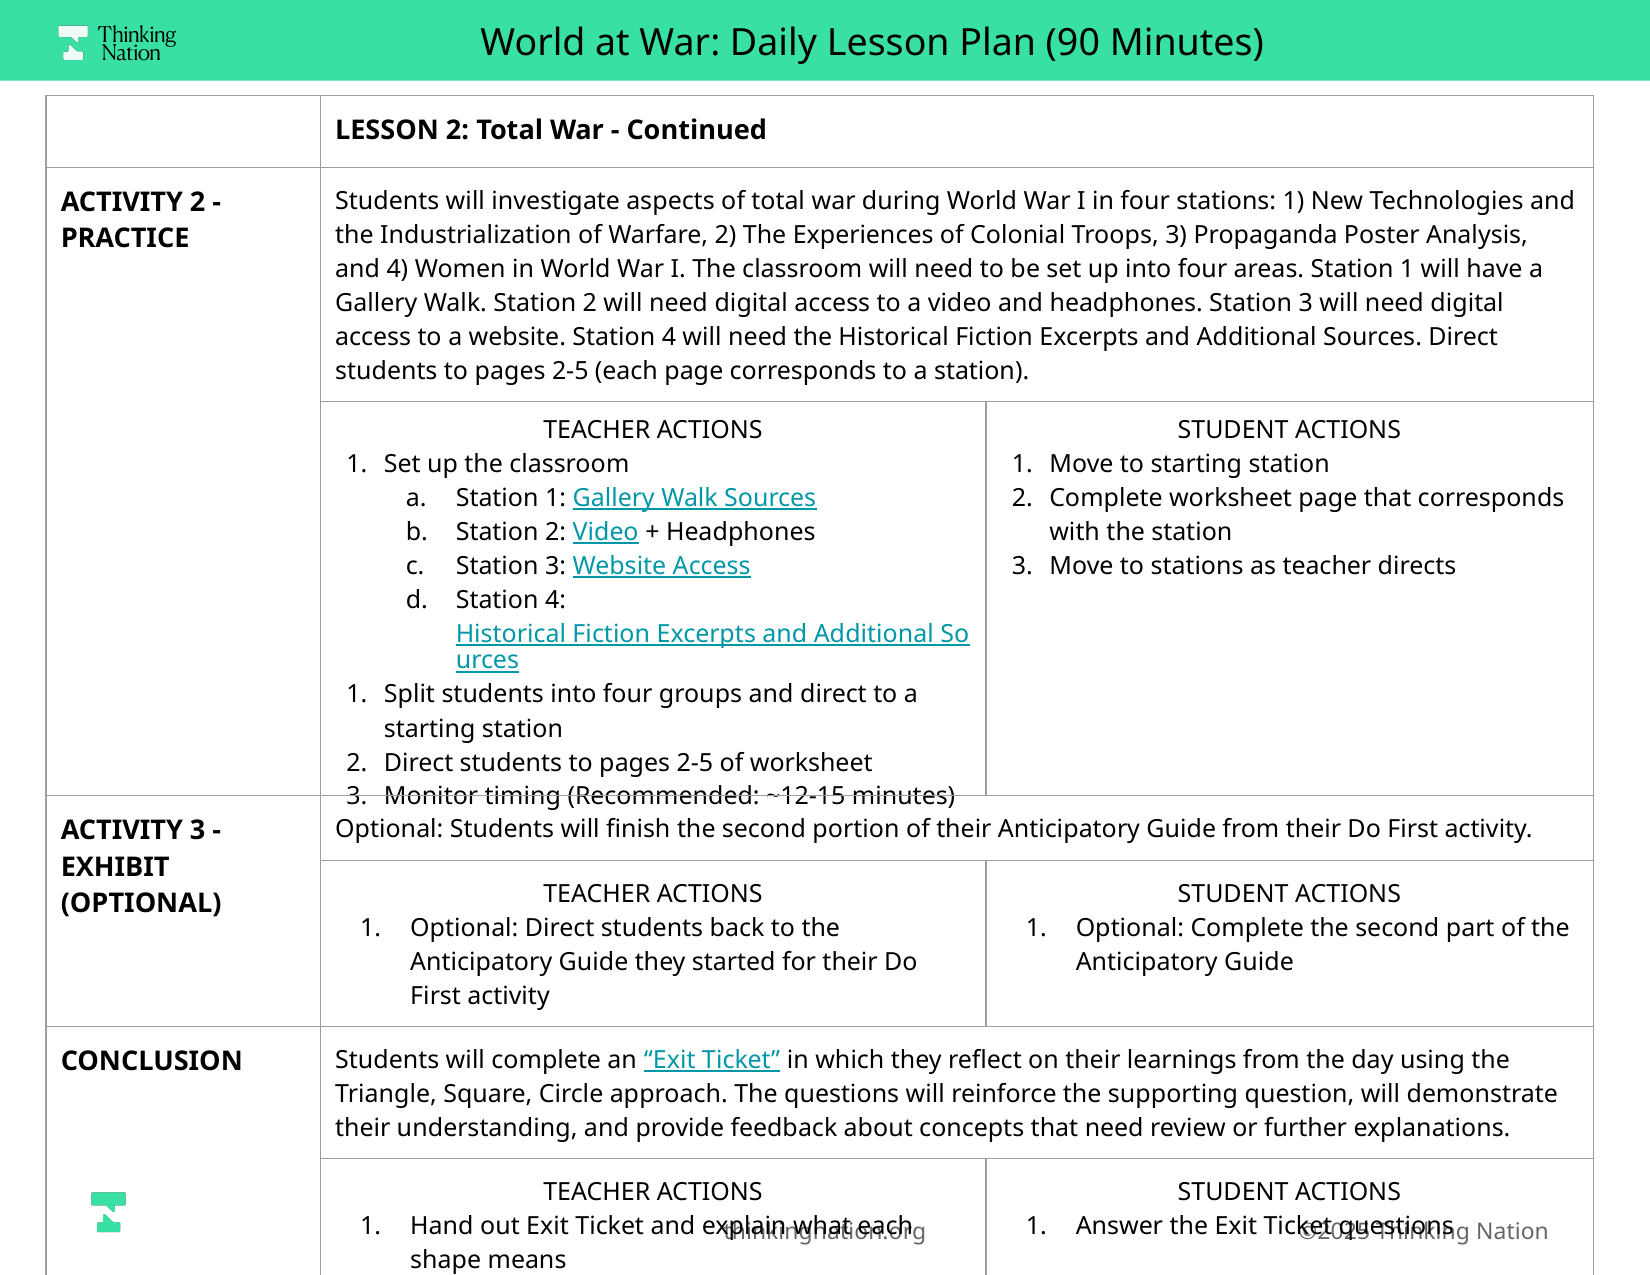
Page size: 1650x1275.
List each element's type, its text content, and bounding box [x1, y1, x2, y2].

table_header LESSON 2: Total War - Continued [321, 96, 1593, 167]
picture [45, 14, 180, 85]
table_cell STUDENT ACTIONS Optional: Complete the second part of the Anticipatory Guide [987, 861, 1593, 1026]
table_cell STUDENT ACTIONS Answer the Exit Ticket questions [987, 1159, 1593, 1275]
table_cell TEACHER ACTIONS Optional: Direct students back to the Anticipatory Guide they started for their Do First activity [321, 861, 985, 1026]
table_cell TEACHER ACTIONS Set up the classroom Station 1: Gallery Walk Sources Station 2: Video + Headphones Station 3: Website Access Station 4: Historical Fiction Excerpts and Additional Sources Split students into four groups and direct to a starting station Direct students to pages 2-5 of worksheet Monitor timing (Recommended: ~12-15 minutes) [321, 402, 985, 795]
table_cell STUDENT ACTIONS Move to starting station Complete worksheet page that corresponds with the station Move to stations as teacher directs [987, 402, 1593, 795]
picture [80, 1184, 136, 1240]
table_header [47, 96, 320, 167]
table_cell Students will complete an “Exit Ticket” in which they reflect on their learnings from the day using the Triangle, Square, Circle approach. The questions will reinforce the supporting question, will demonstrate their understanding, and provide feedback about concepts that need review or further explanations. [321, 1027, 1593, 1158]
table_cell Optional: Students will finish the second portion of their Anticipatory Guide from their Do First activity. [321, 796, 1593, 860]
table_cell ACTIVITY 3 - EXHIBIT (OPTIONAL) [47, 796, 320, 1026]
table_cell Students will investigate aspects of total war during World War I in four stations: 1) New Technologies and the Industrialization of Warfare, 2) The Experiences of Colonial Troops, 3) Propaganda Poster Analysis, and 4) Women in World War I. The classroom will need to be set up into four areas. Station 1 will have a Gallery Walk. Station 2 will need digital access to a video and headphones. Station 3 will need digital access to a website. Station 4 will need the Historical Fiction Excerpts and Additional Sources. Direct students to pages 2-5 (each page corresponds to a station). [321, 168, 1593, 401]
table_cell TEACHER ACTIONS Hand out Exit Ticket and explain what each shape means [321, 1159, 985, 1275]
text_box World at War: Daily Lesson Plan (90 Minutes) [0, 0, 1650, 81]
table_cell CONCLUSION [47, 1027, 320, 1275]
table_cell ACTIVITY 2 - PRACTICE [47, 168, 320, 795]
